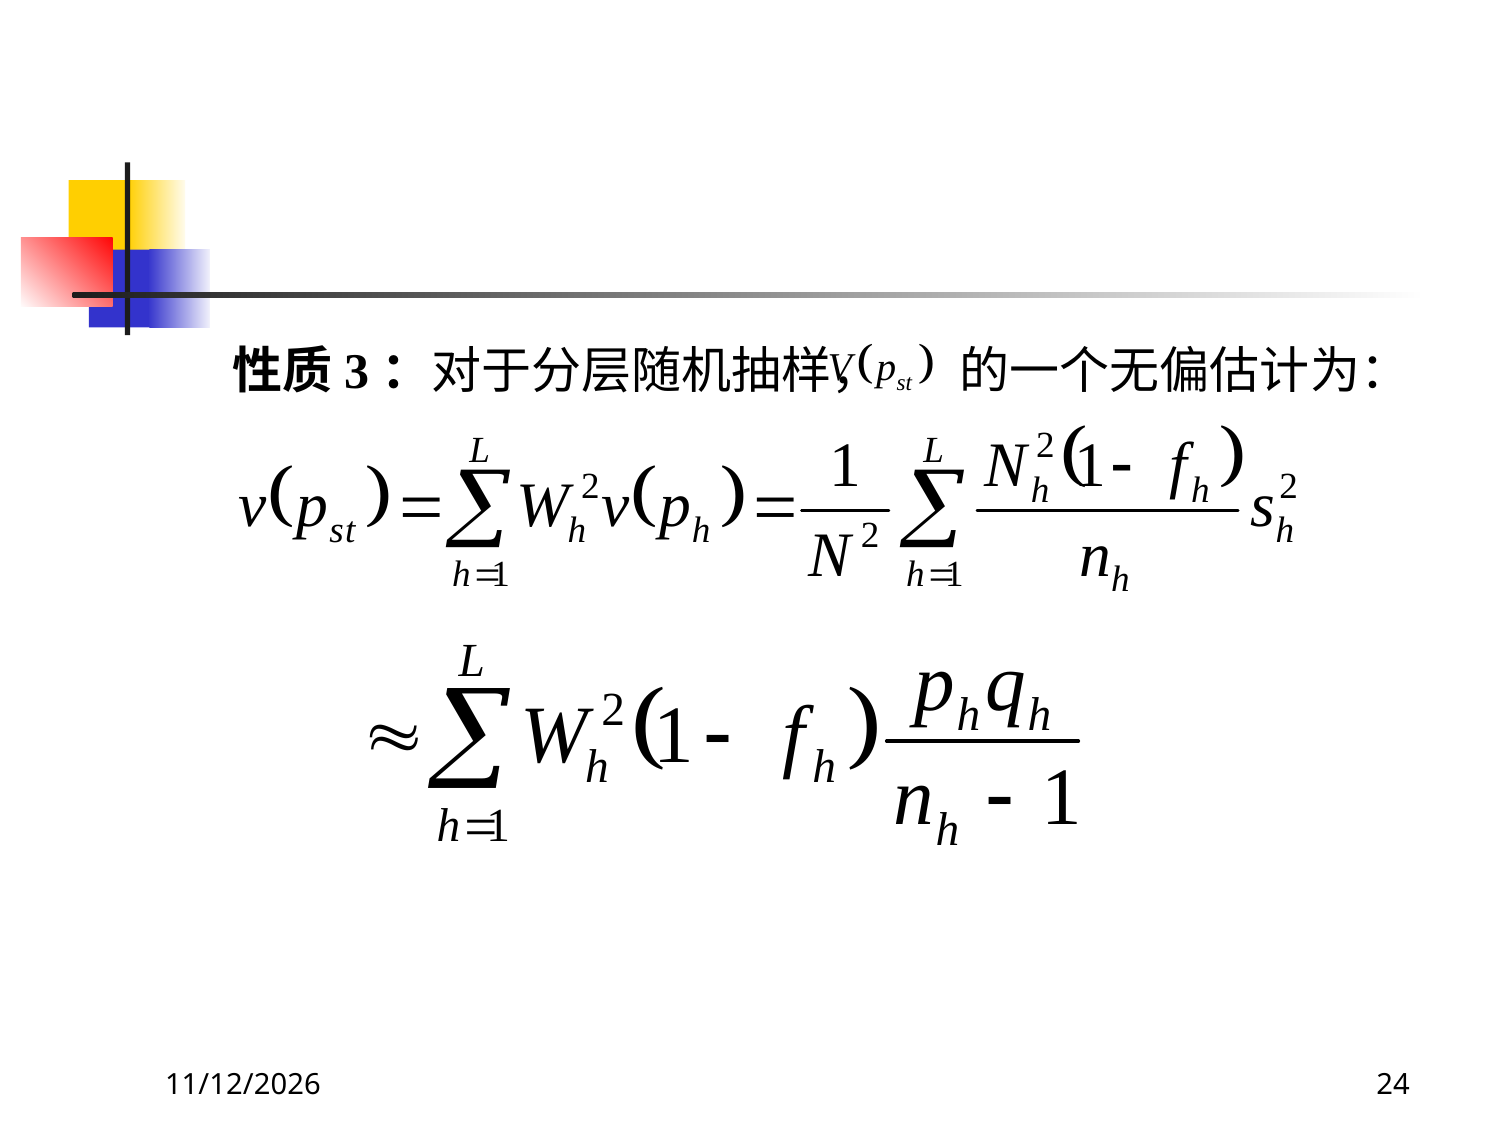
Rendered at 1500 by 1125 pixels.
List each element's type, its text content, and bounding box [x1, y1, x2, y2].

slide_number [149, 1037, 463, 1113]
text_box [824, 337, 938, 401]
list 性质3：对于分层随机抽样， 的一个无偏估计为： [193, 330, 1470, 1007]
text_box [348, 625, 1093, 865]
slide_number 24 [1112, 1037, 1426, 1113]
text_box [229, 415, 1318, 606]
